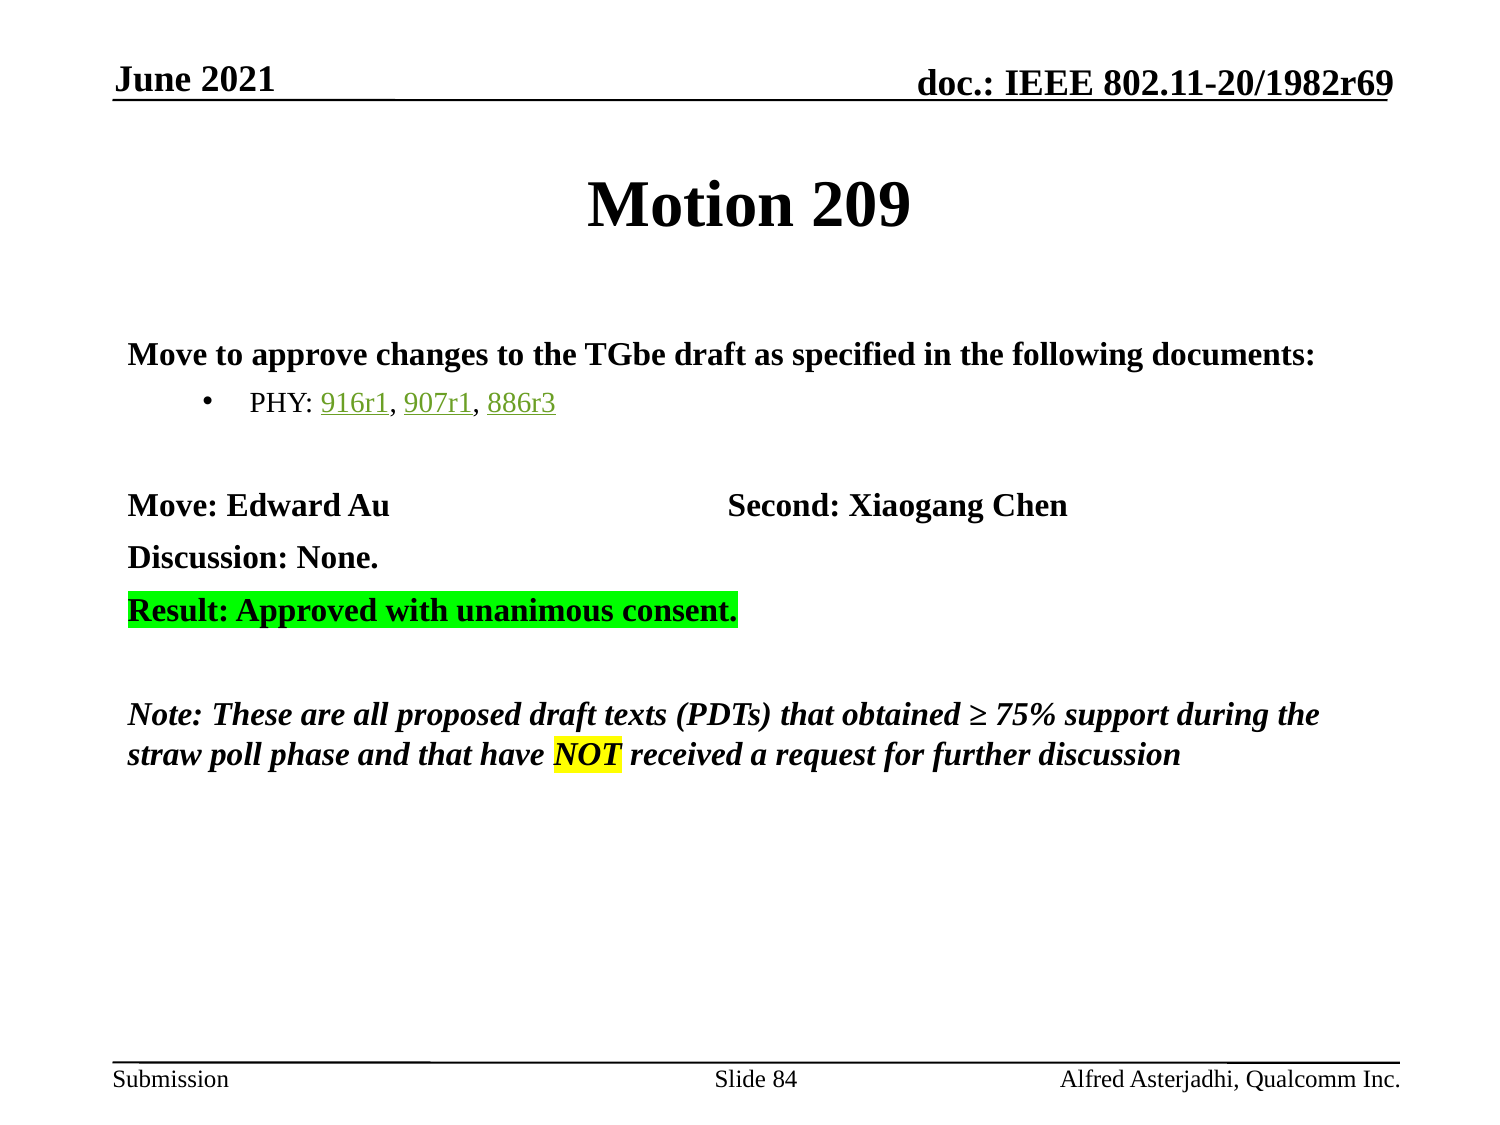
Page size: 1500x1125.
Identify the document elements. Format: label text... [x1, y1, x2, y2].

list Move to approve changes to the TGbe draft as specified in the following documents: PHY: 916r1, 907r1, 886r3 Move: Edward Au Second: Xiaogang Chen Discussion: None. Result: Approved with unanimous consent. Note: These are all proposed draft texts (PDTs) that obtained ≥ 75% support during the straw poll phase and that have NOT received a request for further discussion [112, 324, 1388, 1000]
title Motion 209 [112, 112, 1388, 288]
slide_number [114, 54, 423, 100]
slide_number Slide 84 [712, 1061, 800, 1123]
footer Alfred Asterjadhi, Qualcomm Inc. [878, 1061, 1402, 1093]
